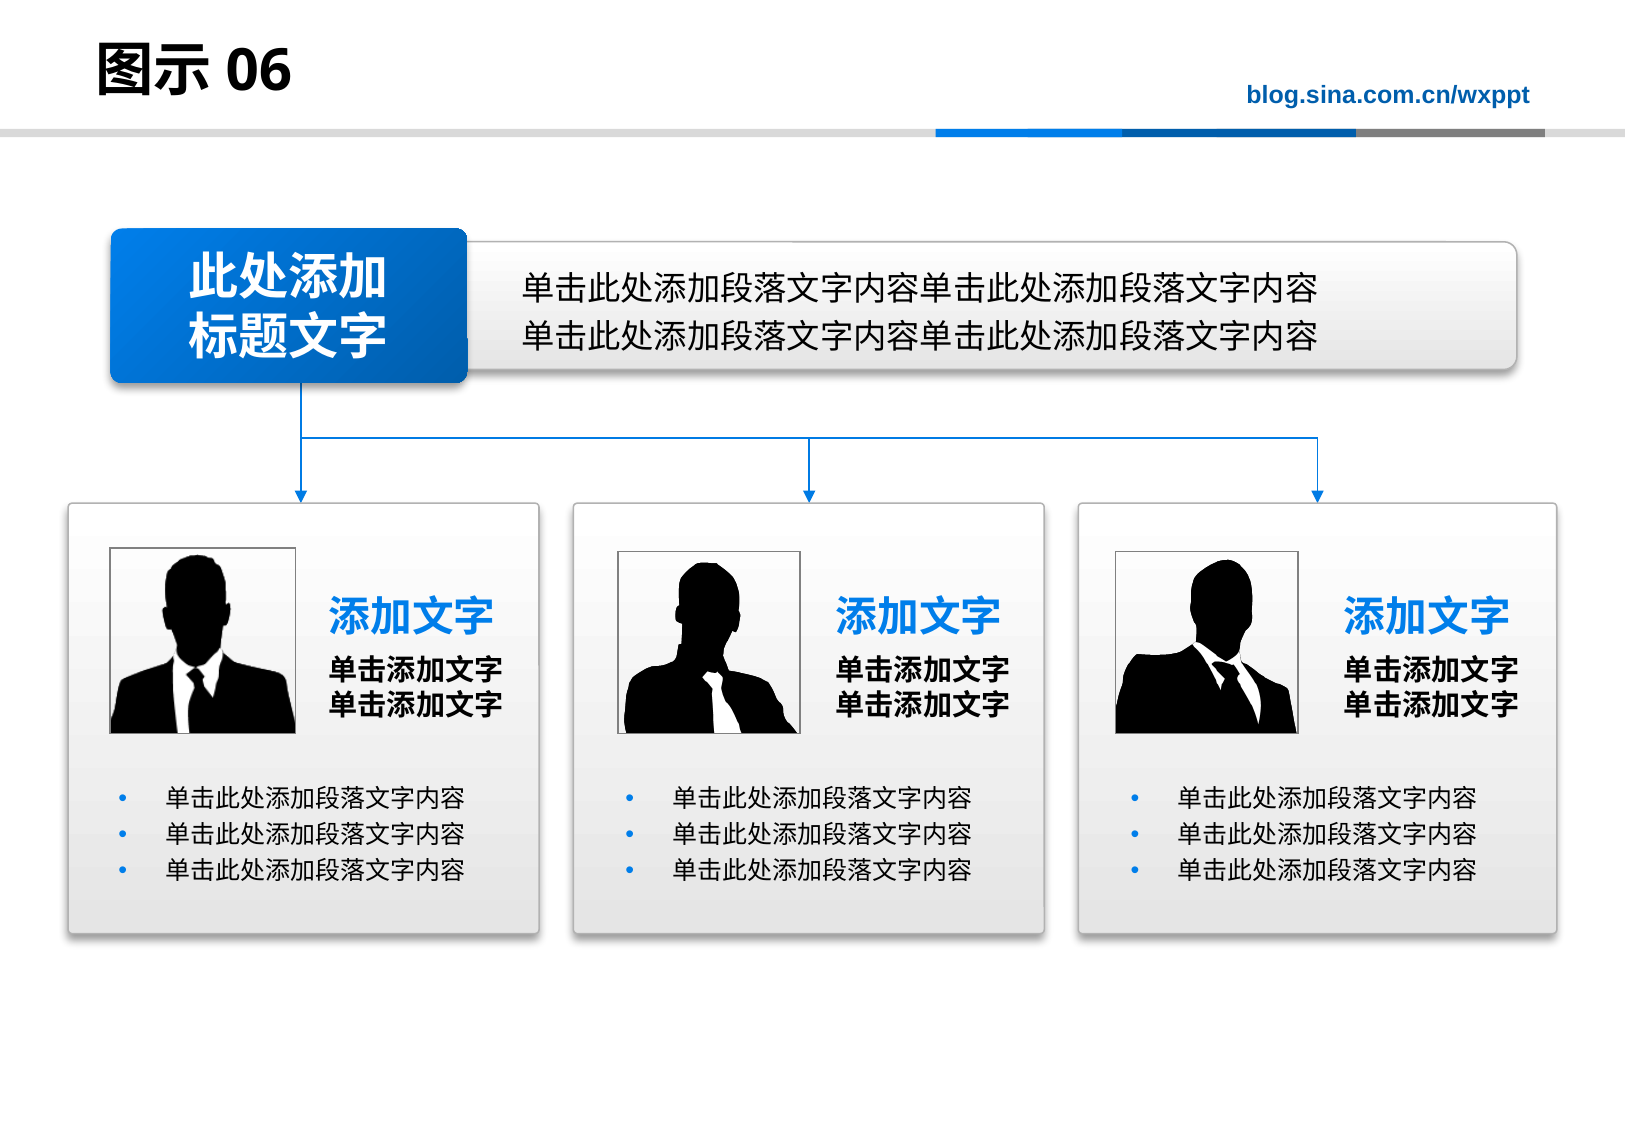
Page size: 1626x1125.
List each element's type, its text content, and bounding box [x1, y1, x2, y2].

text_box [109, 547, 297, 734]
text_box 单击此处添加段落文字内容 单击此处添加段落文字内容 单击此处添加段落文字内容 [1115, 769, 1557, 892]
text_box [68, 503, 540, 934]
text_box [1115, 551, 1299, 734]
text_box 单击添加文字 单击添加文字 [313, 644, 519, 729]
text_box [300, 377, 1318, 504]
text_box 添加文字 [820, 582, 1018, 647]
text_box 单击添加文字 单击添加文字 [1329, 644, 1535, 729]
title 图示06 [80, 24, 1545, 111]
text_box 单击添加文字 单击添加文字 [820, 644, 1026, 729]
text_box 此处添加 标题文字 [173, 237, 404, 373]
text_box 单击此处添加段落文字内容 单击此处添加段落文字内容 单击此处添加段落文字内容 [610, 769, 1049, 892]
text_box 添加文字 [313, 582, 511, 647]
text_box 添加文字 [1329, 582, 1526, 647]
text_box 单击此处添加段落文字内容 单击此处添加段落文字内容 单击此处添加段落文字内容 [103, 769, 542, 892]
text_box [573, 513, 1045, 934]
text_box [110, 228, 468, 383]
text_box [472, 241, 1517, 370]
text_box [617, 551, 801, 734]
text_box [1078, 503, 1557, 934]
text_box 单击此处添加段落文字内容单击此处添加段落文字内容 单击此处添加段落文字内容单击此处添加段落文字内容 [506, 251, 1498, 363]
